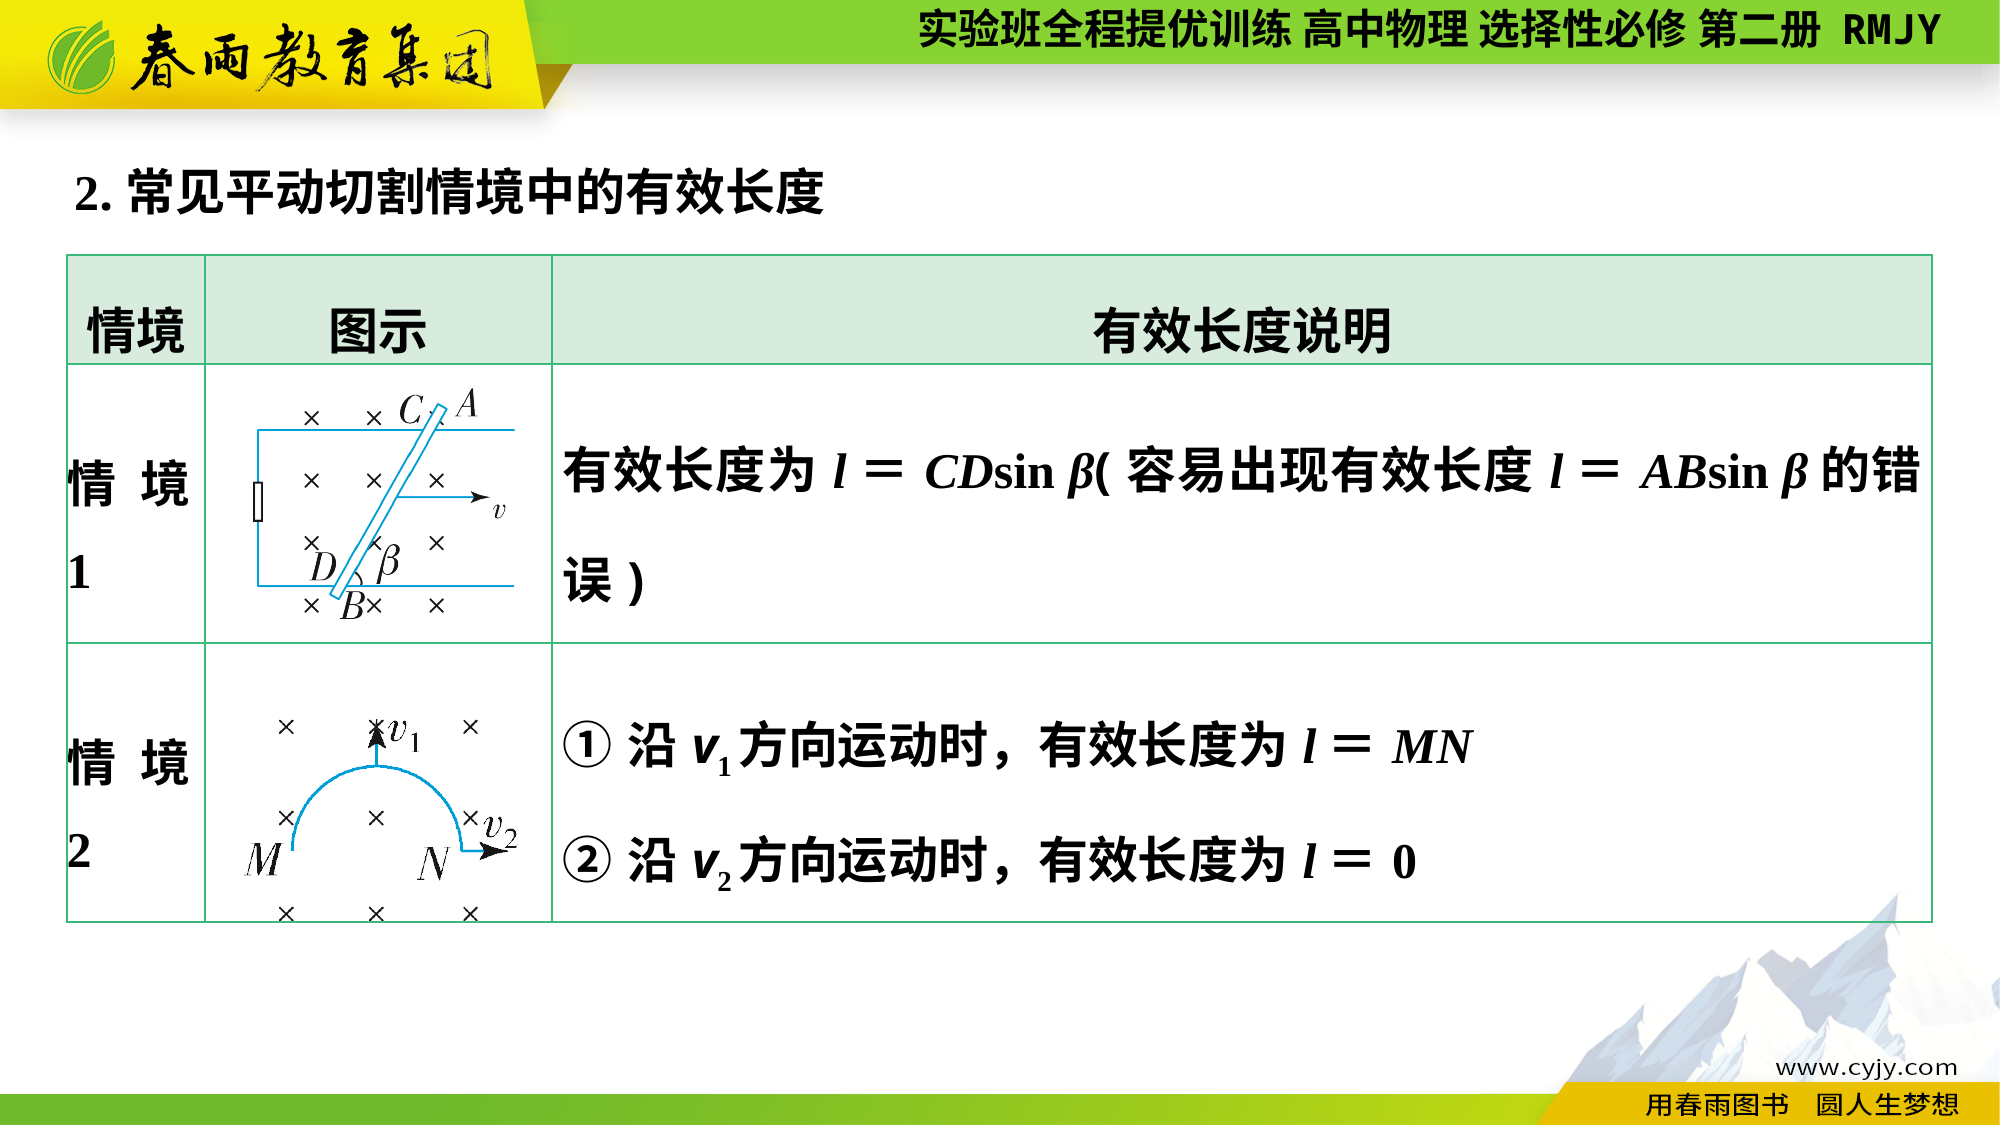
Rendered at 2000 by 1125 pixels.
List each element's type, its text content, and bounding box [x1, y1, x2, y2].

table_cell ①沿v1方向运动时，有效长度为l＝MN ②沿v2方向运动时，有效长度为l＝0 [553, 644, 1931, 921]
picture [0, 0, 2000, 1125]
table_cell 情境1 [68, 365, 204, 642]
table_cell 情境2 [68, 644, 204, 921]
table_cell [206, 644, 551, 921]
table_header 情境 [68, 256, 204, 363]
table_header 图示 [206, 256, 551, 363]
table_cell 有效长度为l＝CDsin β(容易出现有效长度l＝ABsin β的错误) [553, 365, 1931, 642]
list 2.常见平动切割情境中的有效长度 [59, 122, 1944, 217]
table_header 有效长度说明 [553, 256, 1931, 363]
table_cell [206, 365, 551, 642]
